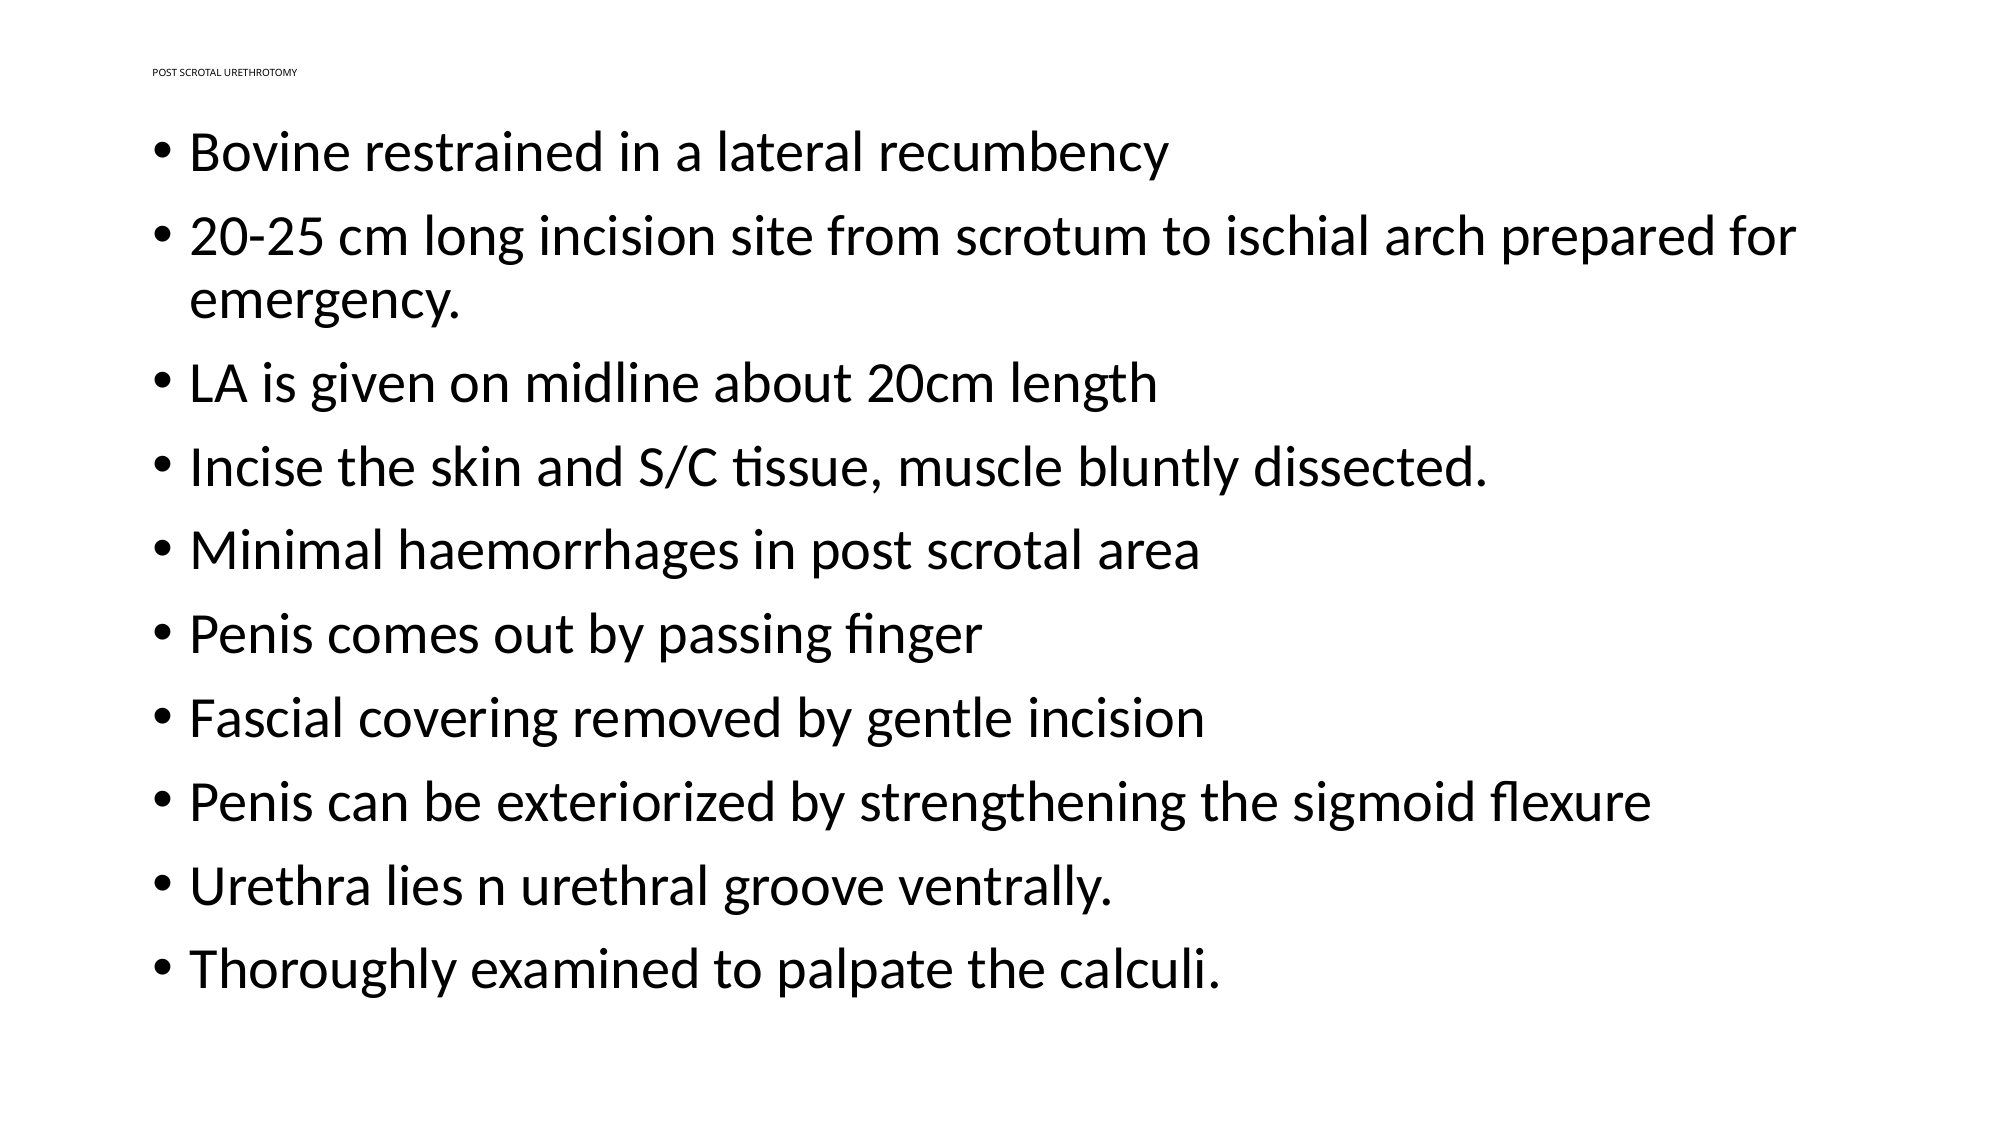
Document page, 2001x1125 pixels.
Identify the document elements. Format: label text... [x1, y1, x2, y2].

title POST SCROTAL URETHROTOMY [137, 59, 1803, 87]
list Bovine restrained in a lateral recumbency 20-25 cm long incision site from scrotum to ischial arch prepared for emergency. LA is given on midline about 20cm length Incise the skin and S/C tissue, muscle bluntly dissected. Minimal haemorrhages in post scrotal area Penis comes out by passing finger Fascial covering removed by gentle incision Penis can be exteriorized by strengthening the sigmoid flexure Urethra lies n urethral groove ventrally. Thoroughly examined to palpate the calculi. [137, 113, 1863, 1056]
